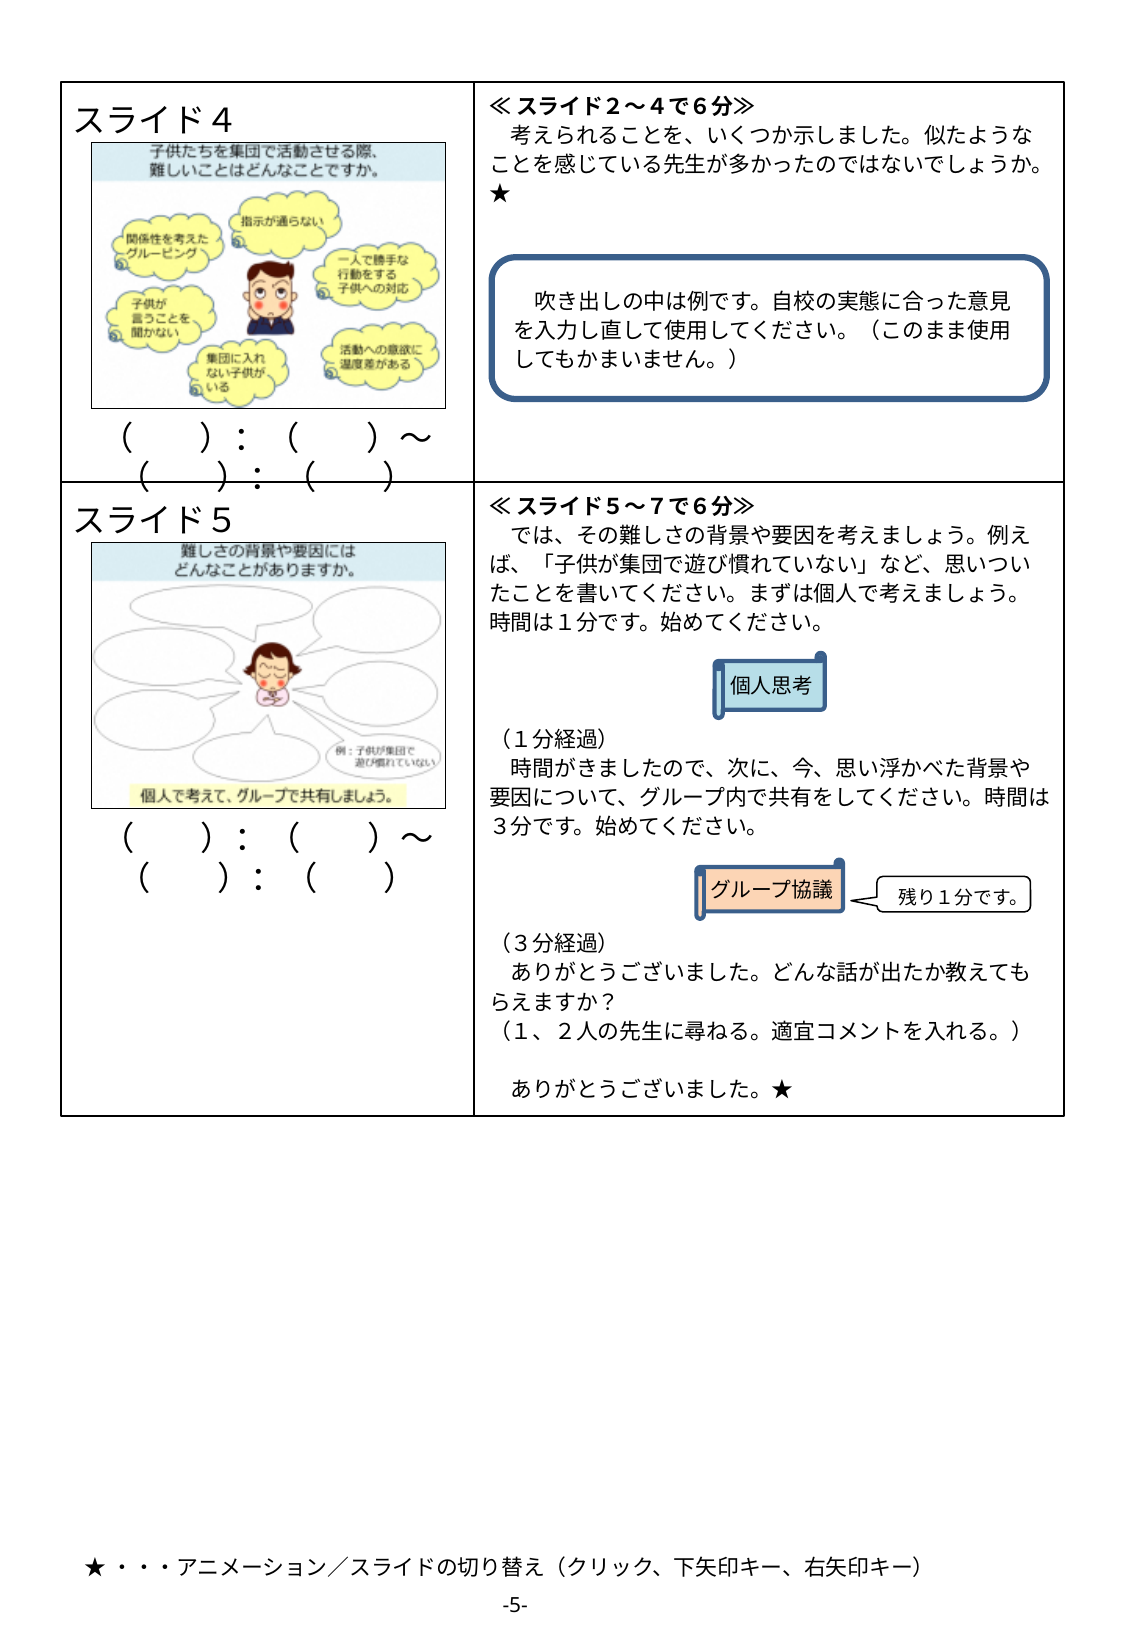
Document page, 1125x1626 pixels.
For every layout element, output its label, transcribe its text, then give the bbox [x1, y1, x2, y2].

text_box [60, 489, 1065, 1116]
text_box -5- [487, 1584, 633, 1625]
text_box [60, 81, 1065, 482]
picture [90, 542, 446, 809]
picture [90, 141, 446, 409]
text_box ★・・・アニメーション／スライドの切り替え（クリック、下矢印キー、右矢印キー） [69, 1546, 950, 1588]
